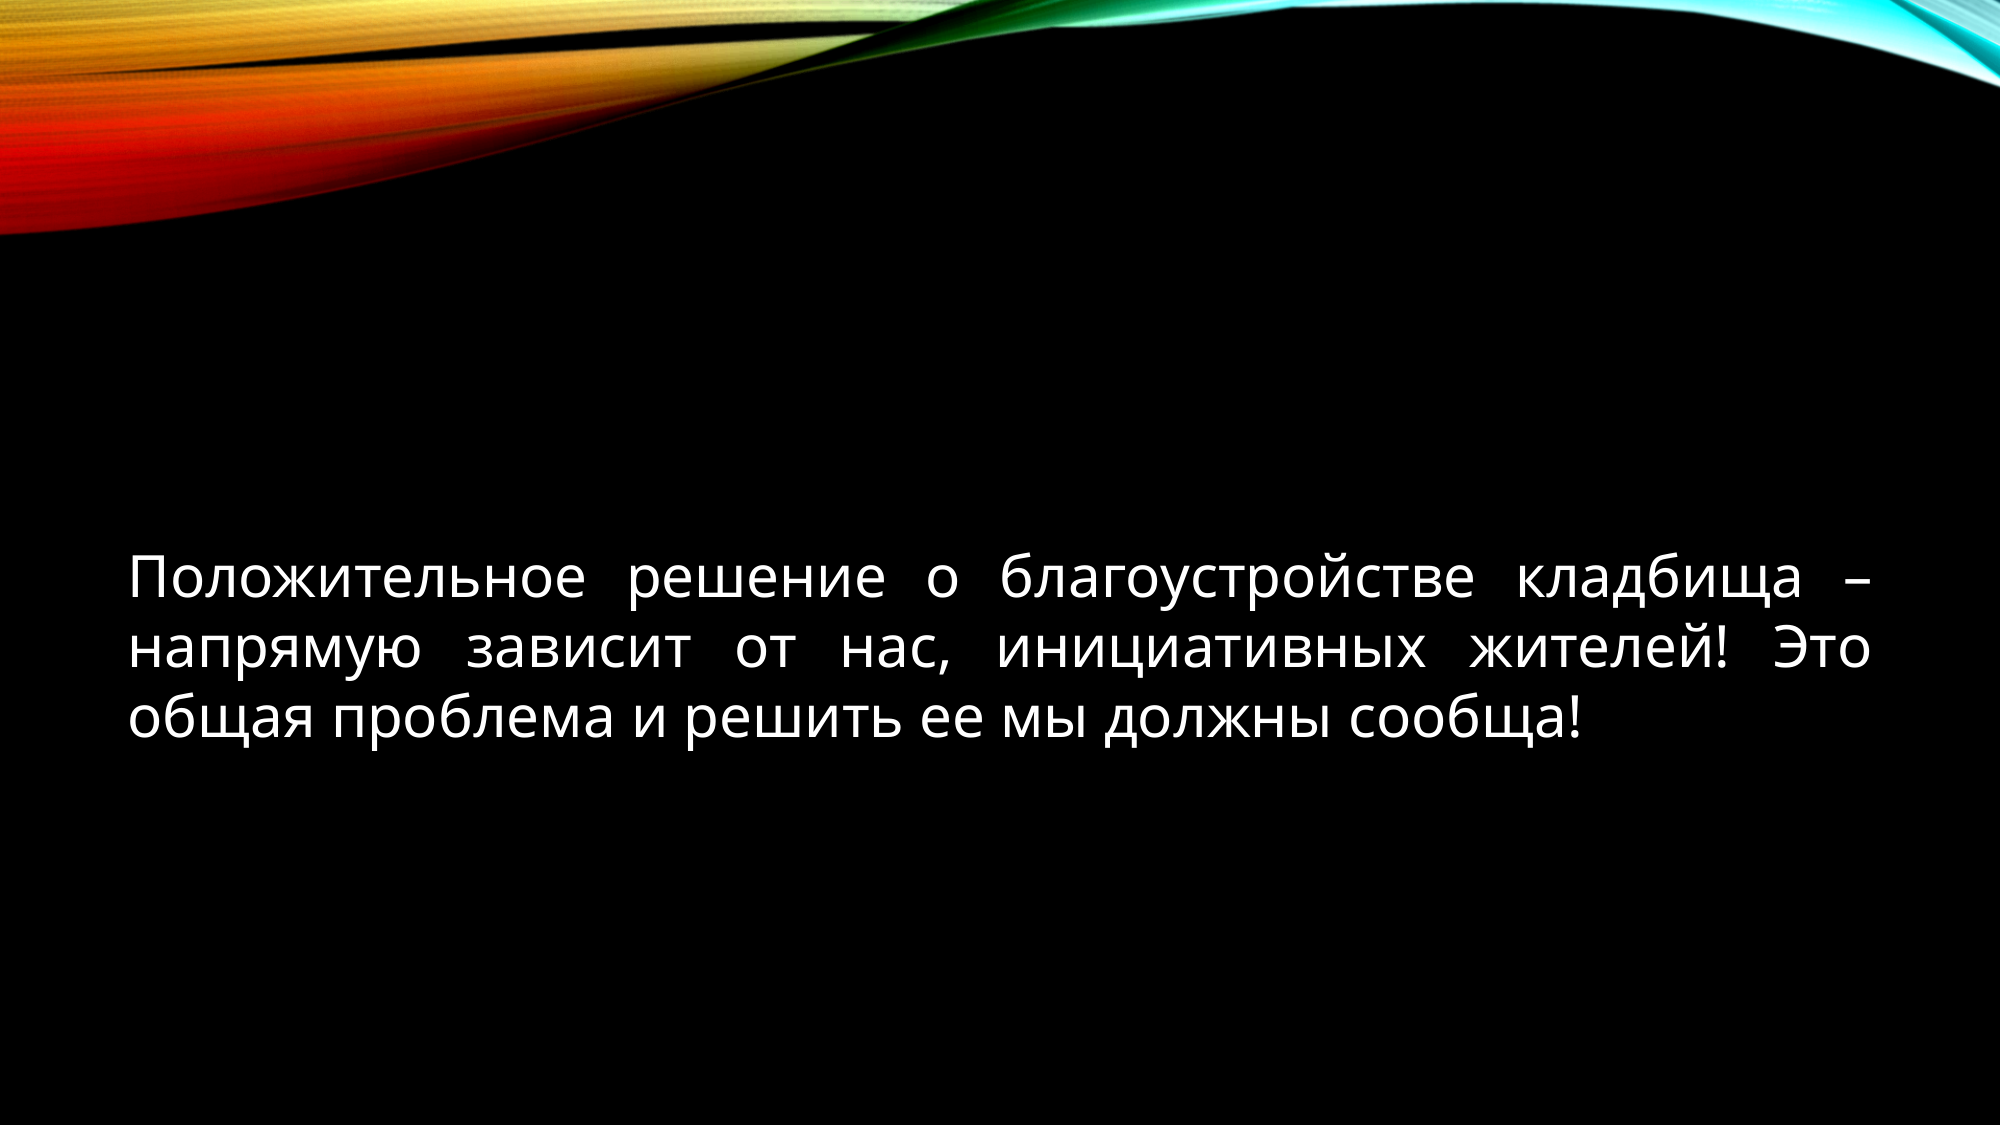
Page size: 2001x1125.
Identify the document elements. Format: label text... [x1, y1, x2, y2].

picture [0, 0, 2000, 237]
list Положительное решение о благоустройстве кладбища – напрямую зависит от нас, инициативных жителей! Это общая проблема и Положительное решение о благоустройстве кладбища – напрямую зависит от нас, инициативных жителей! Это общая проблема и решить ее мы должны сообща! ы должны сообща, став плечом к плечу! [112, 392, 1888, 1021]
